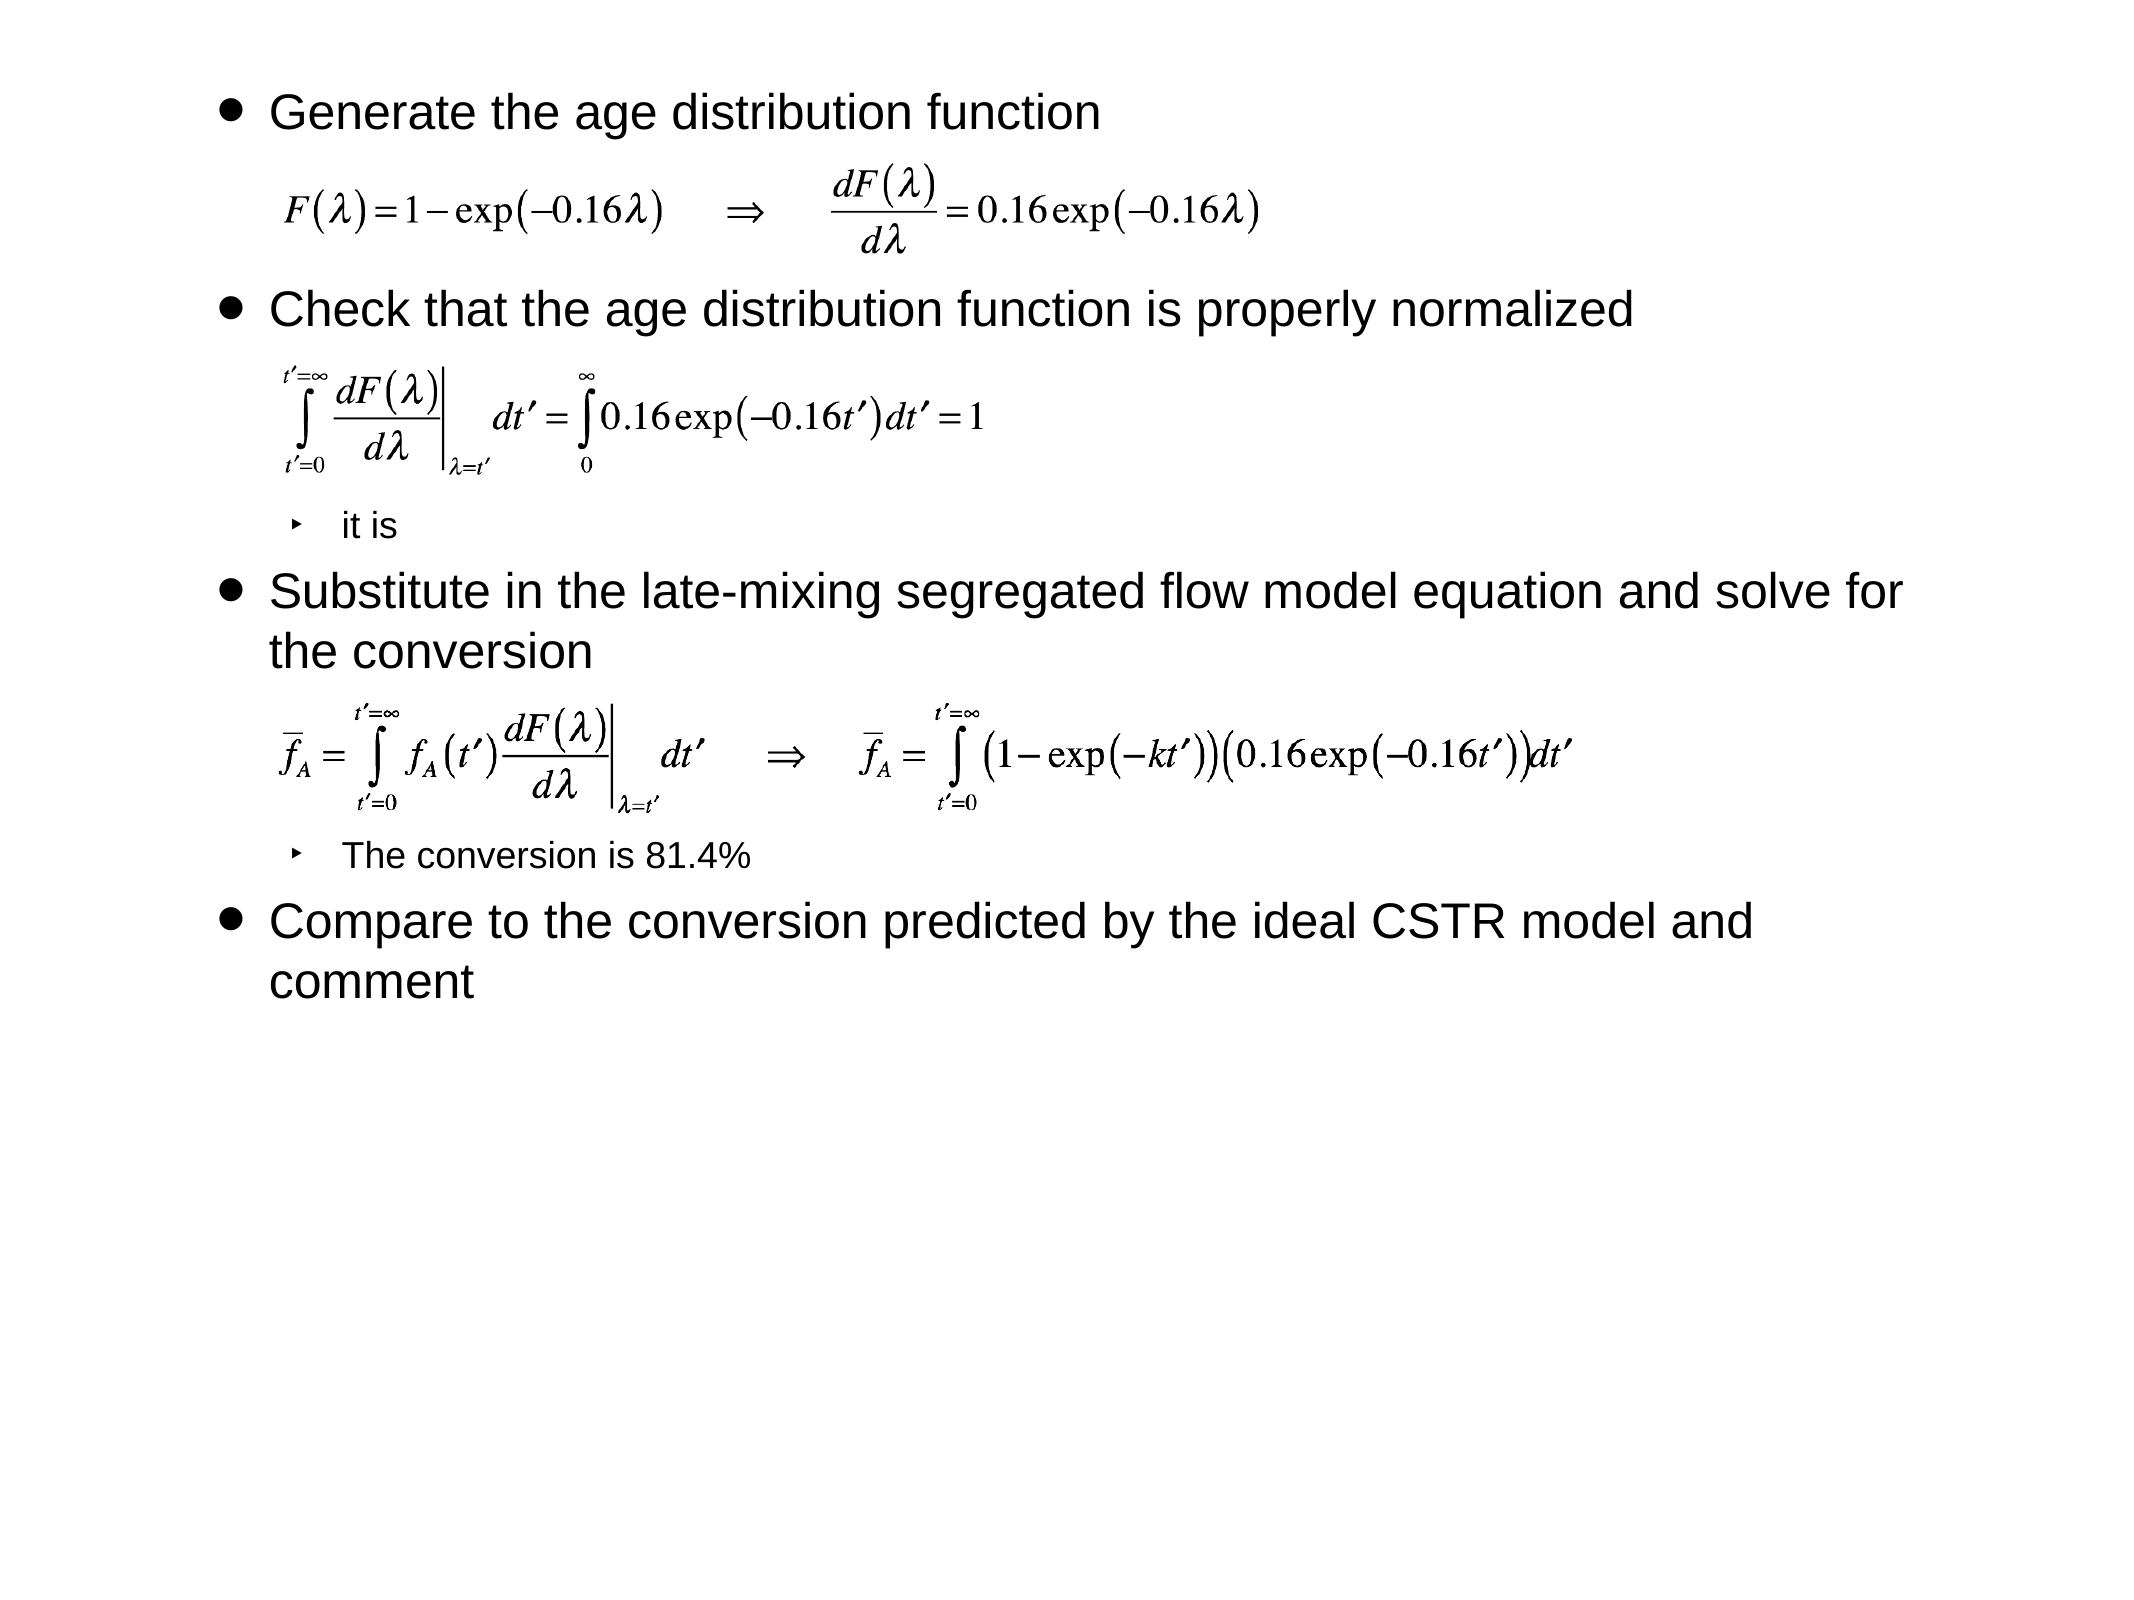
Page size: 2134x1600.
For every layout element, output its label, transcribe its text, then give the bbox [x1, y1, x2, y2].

picture [277, 156, 1267, 262]
picture [276, 356, 992, 482]
list Generate the age distribution function Check that the age distribution function is properly normalized it is Substitute in the late-mixing segregated flow model equation and solve for the conversion The conversion is 81.4% Compare to the conversion predicted by the ideal CSTR model and comment [208, 70, 1925, 1478]
picture [272, 693, 1580, 820]
